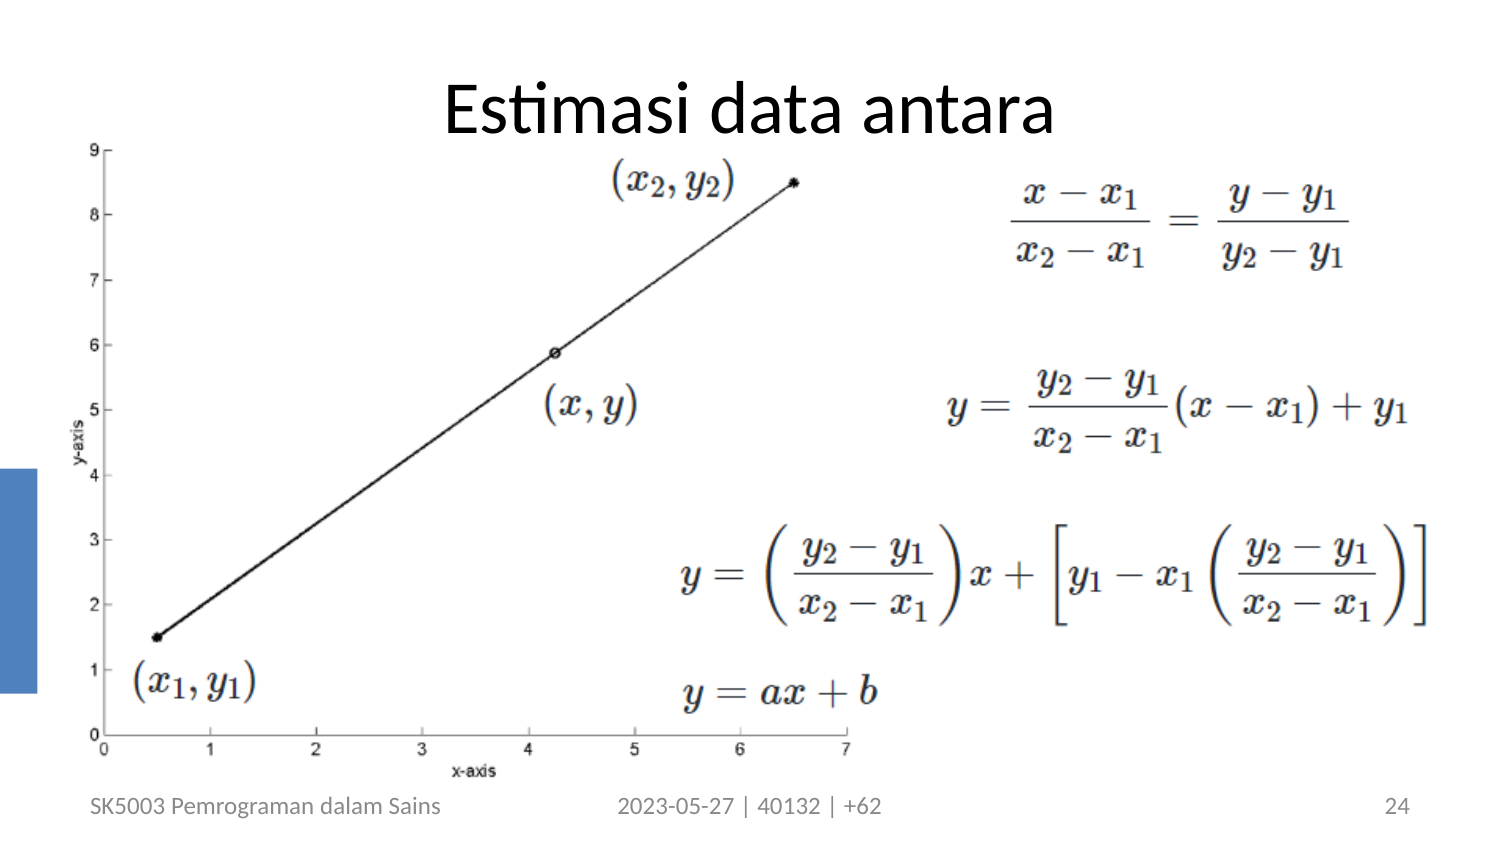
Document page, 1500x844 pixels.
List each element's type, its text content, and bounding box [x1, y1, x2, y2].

title Estimasi data antara [74, 33, 1426, 175]
slide_number SK5003 Pemrograman dalam Sains [75, 794, 463, 827]
picture [923, 348, 1420, 481]
footer 2023-05-27 | 40132 | +62 [512, 782, 988, 827]
slide_number 24 [1074, 782, 1425, 827]
picture [61, 141, 1446, 785]
picture [986, 165, 1358, 283]
